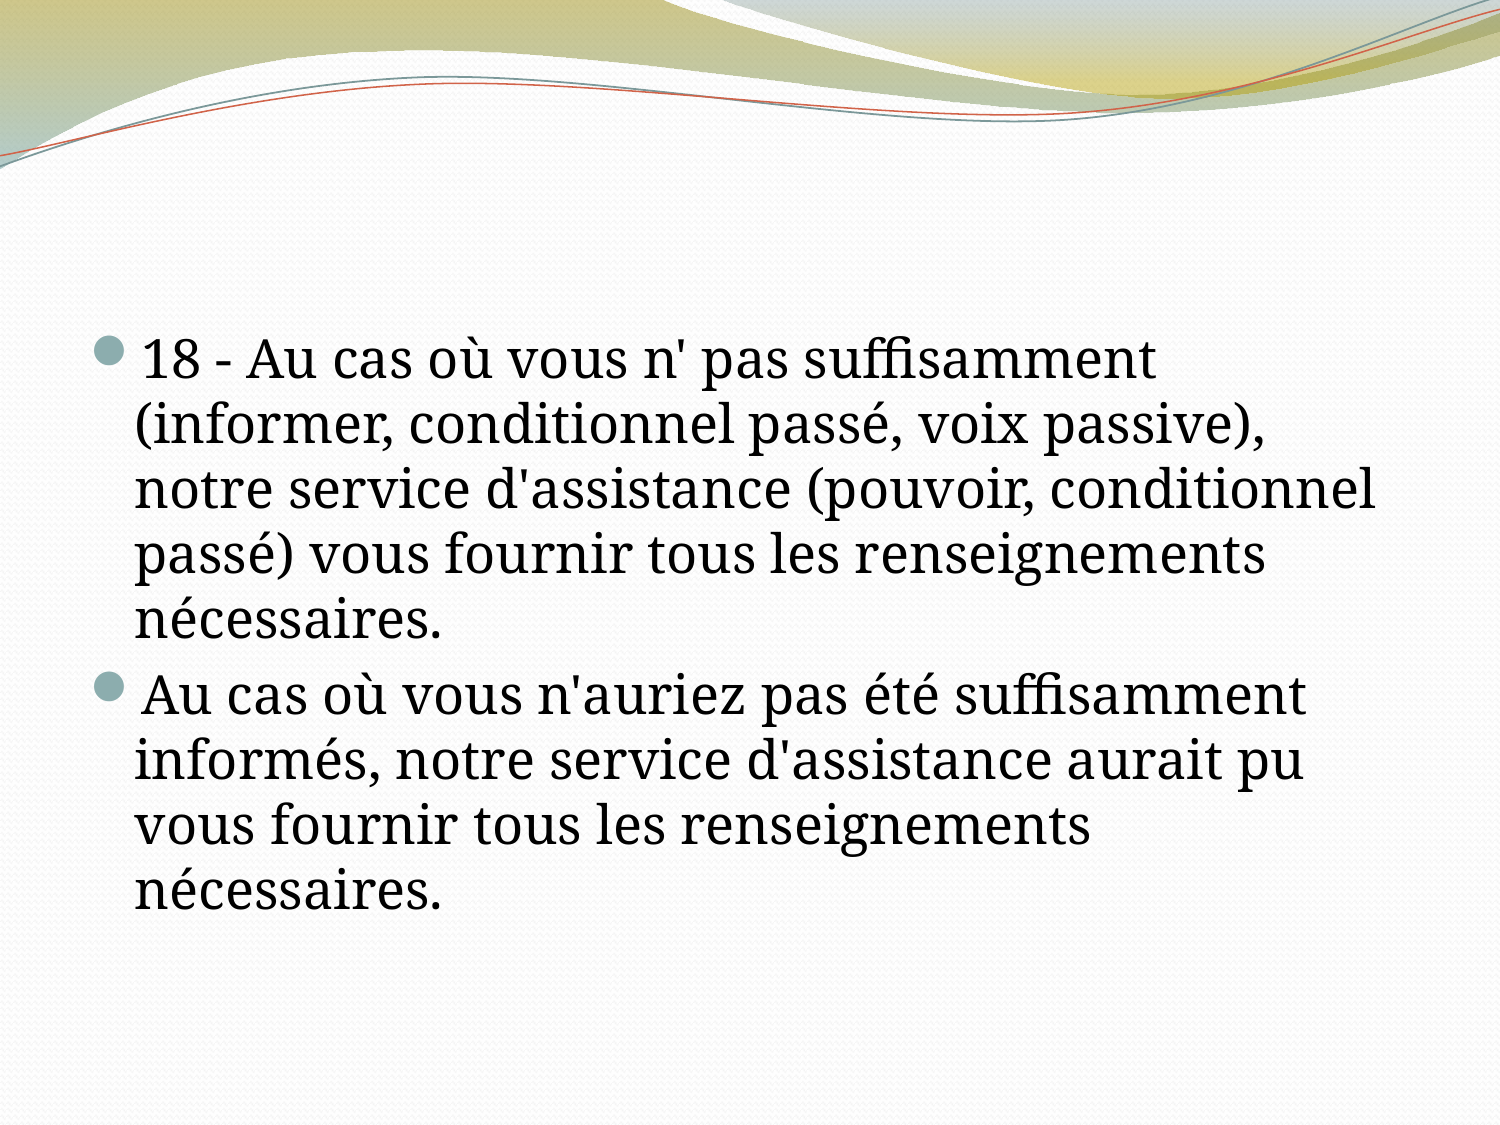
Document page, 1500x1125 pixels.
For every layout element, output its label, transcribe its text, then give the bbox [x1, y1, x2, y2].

list 18 - Au cas où vous n' pas suffisamment (informer, conditionnel passé, voix passive), notre service d'assistance (pouvoir, conditionnel passé) vous fournir tous les renseignements nécessaires. Au cas où vous n'auriez pas été suffisamment informés, notre service d'assistance aurait pu vous fournir tous les renseignements nécessaires. [75, 317, 1425, 1038]
